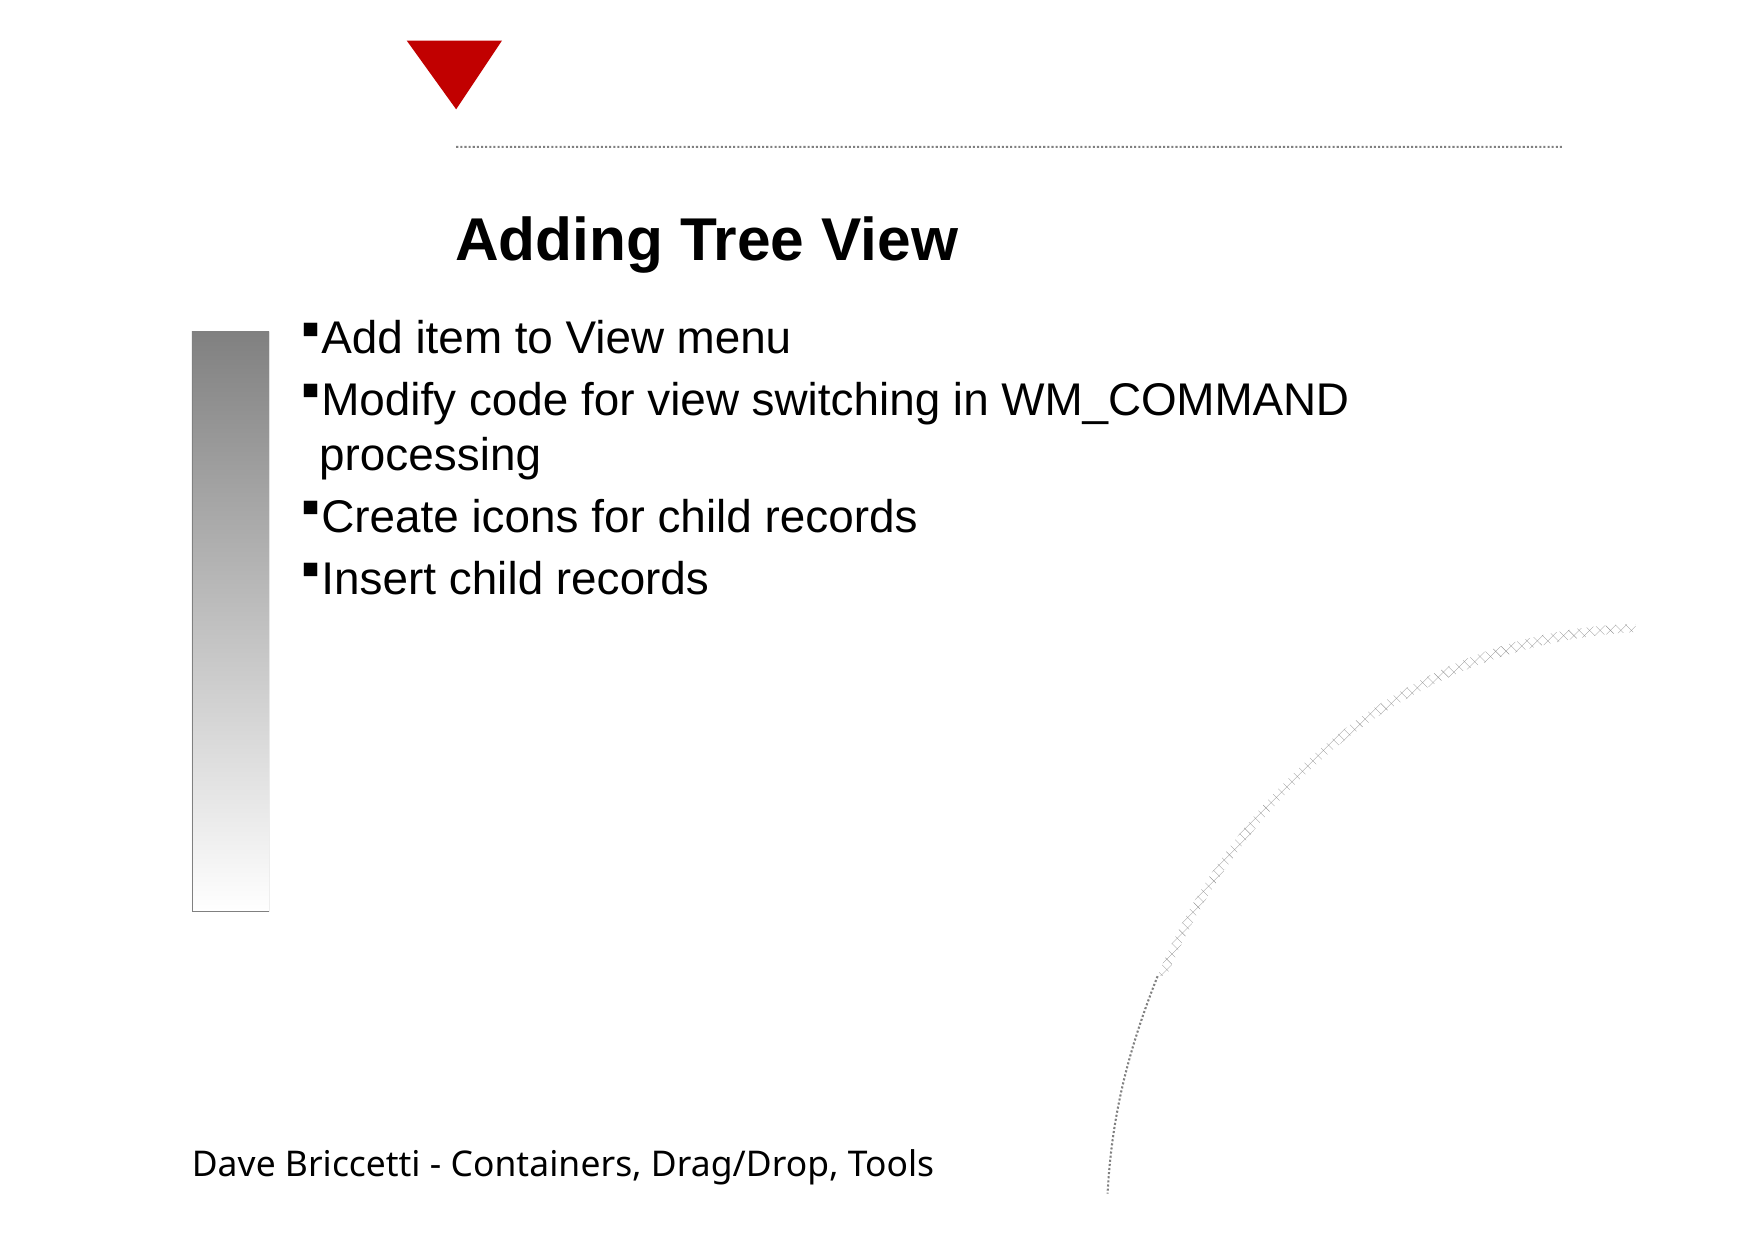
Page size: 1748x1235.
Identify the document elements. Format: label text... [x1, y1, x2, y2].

text_box [1157, 624, 1636, 977]
text_box Dave Briccetti - Containers, Drag/Drop, Tools [191, 1141, 1505, 1184]
text_box Add item to View menu Modify code for view switching in WM_COMMAND processing Create icons for child records Insert child records [300, 307, 1561, 604]
text_box [406, 40, 503, 110]
text_box Adding Tree View [455, 200, 1568, 273]
text_box [191, 331, 270, 912]
text_box [1112, 976, 1158, 1141]
